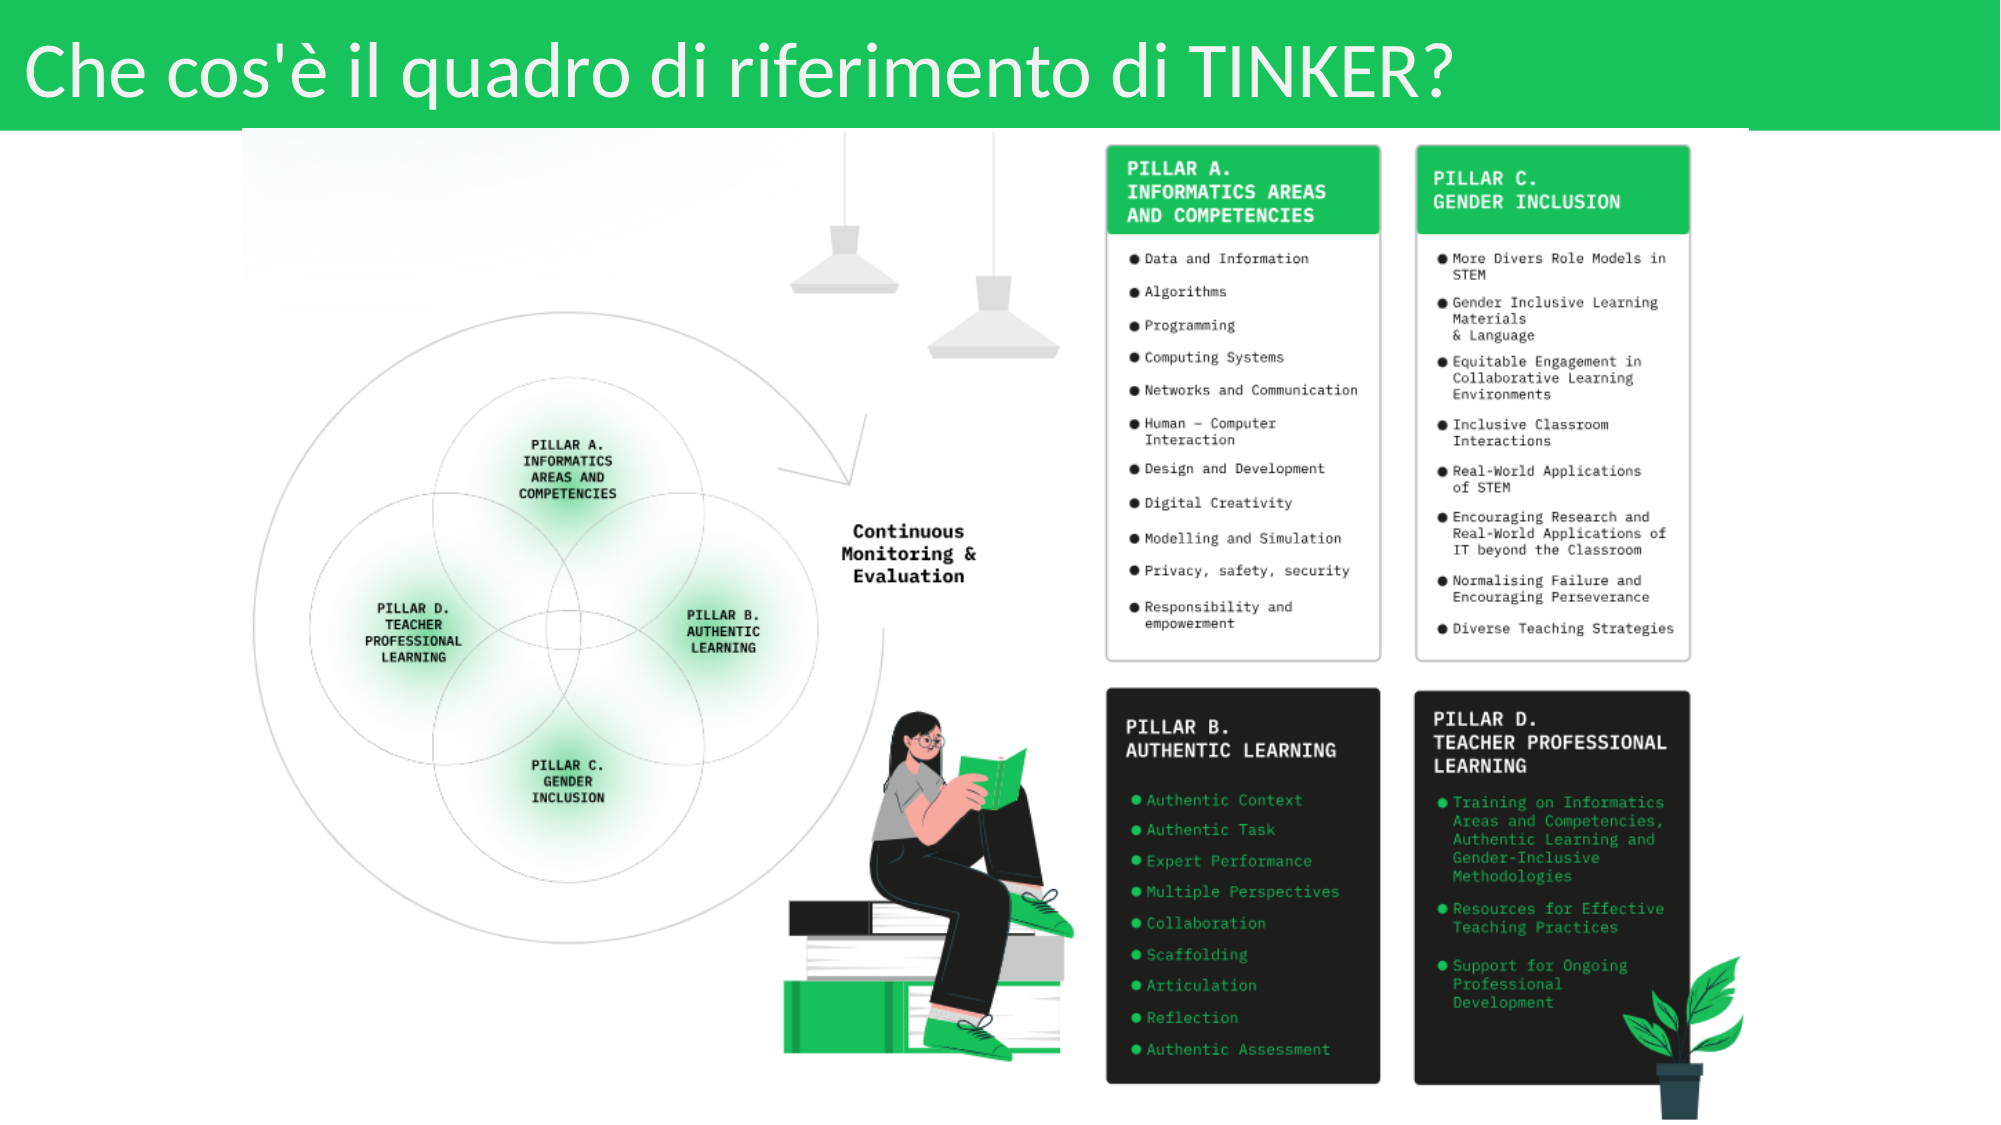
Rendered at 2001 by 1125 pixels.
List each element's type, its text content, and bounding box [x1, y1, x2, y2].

picture [242, 128, 1749, 1124]
title Che cos'è il quadro di riferimento di TINKER? [16, 13, 1976, 131]
